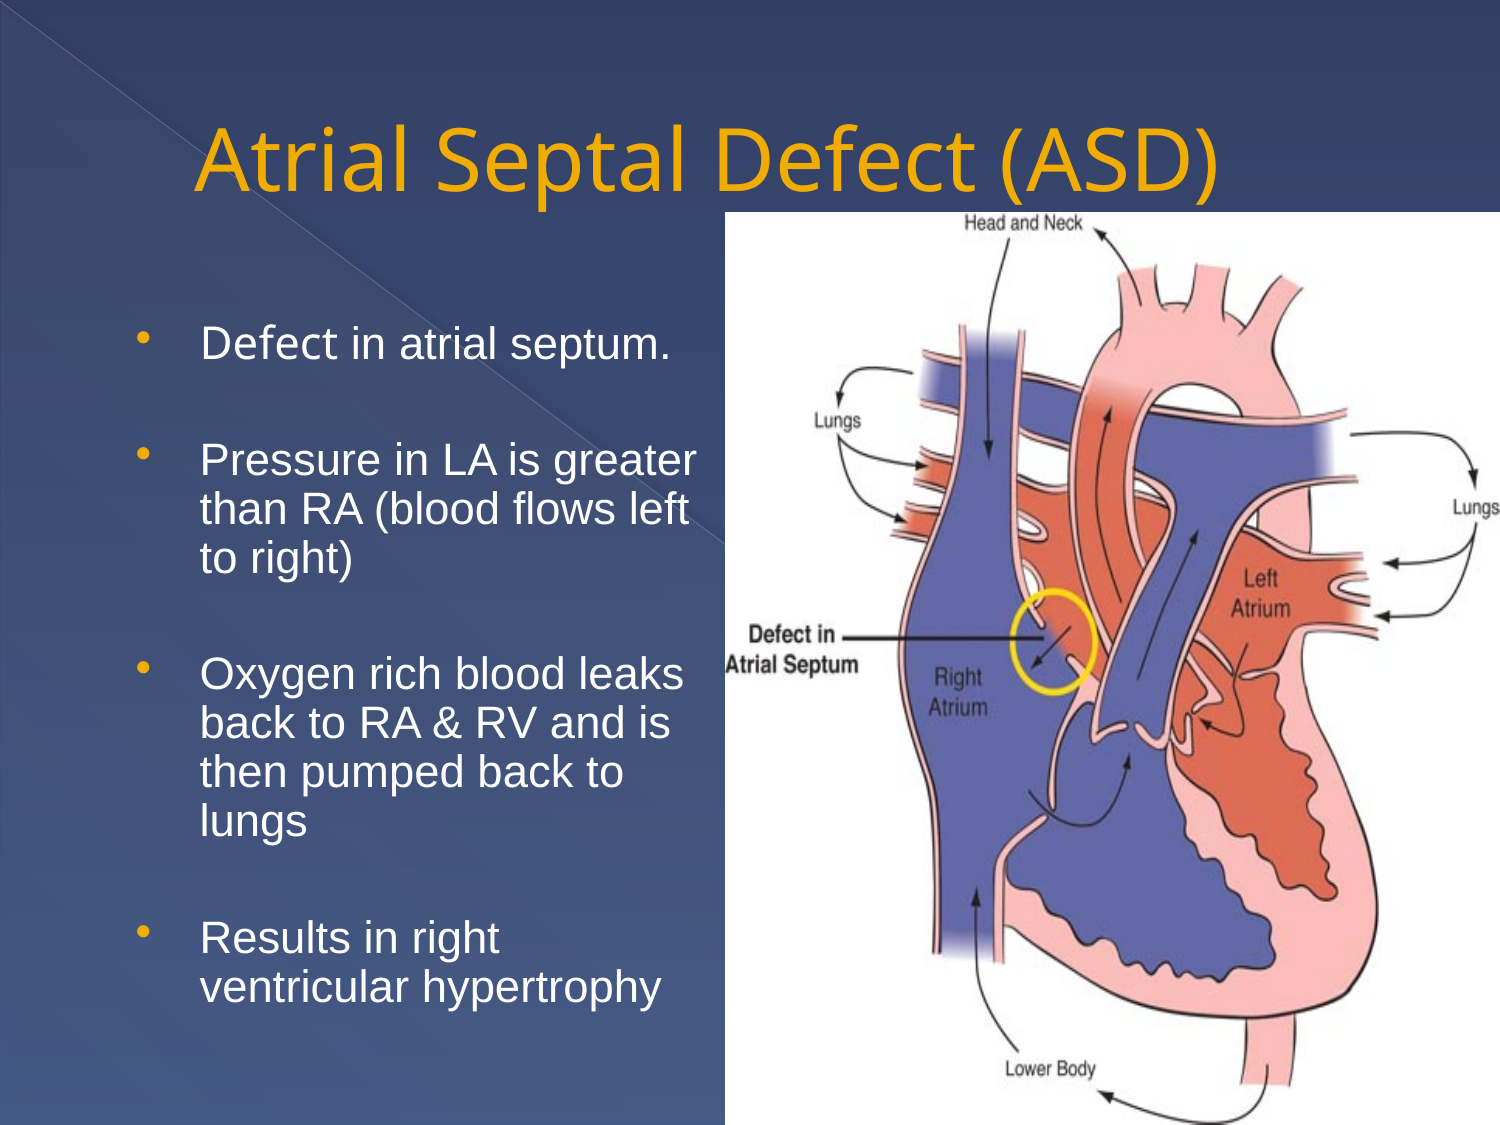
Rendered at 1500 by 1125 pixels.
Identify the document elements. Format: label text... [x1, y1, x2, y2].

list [724, 212, 1500, 1125]
list Defect in atrial septum. Pressure in LA is greater than RA (blood flows left to right) Oxygen rich blood leaks back to RA & RV and is then pumped back to lungs Results in right ventricular hypertrophy [112, 312, 715, 1025]
title Atrial Septal Defect (ASD) [99, 62, 1375, 250]
